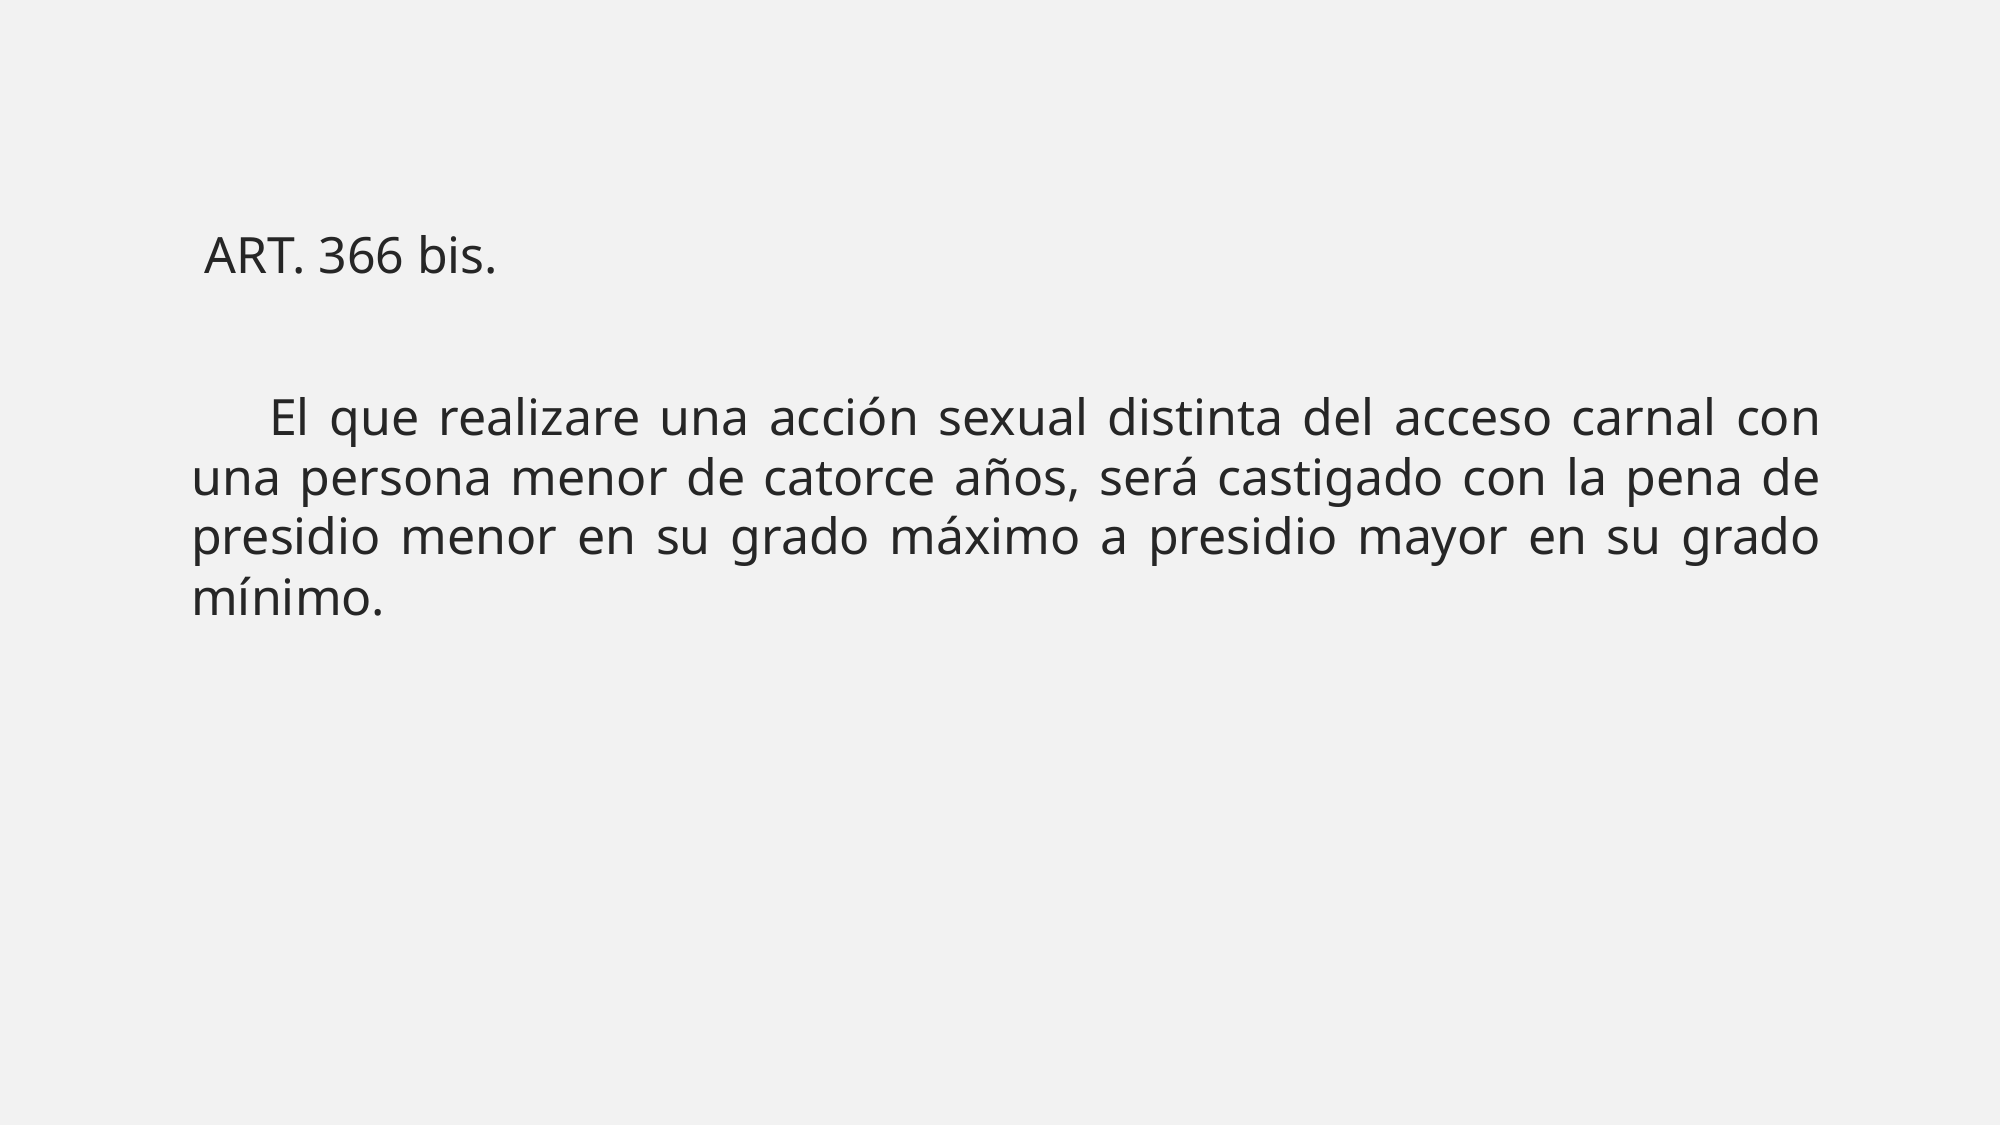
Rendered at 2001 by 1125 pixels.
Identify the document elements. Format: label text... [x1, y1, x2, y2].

list ART. 366 bis. El que realizare una acción sexual distinta del acceso carnal con una persona menor de catorce años, será castigado con la pena de presidio menor en su grado máximo a presidio mayor en su grado mínimo. [176, 215, 1837, 942]
